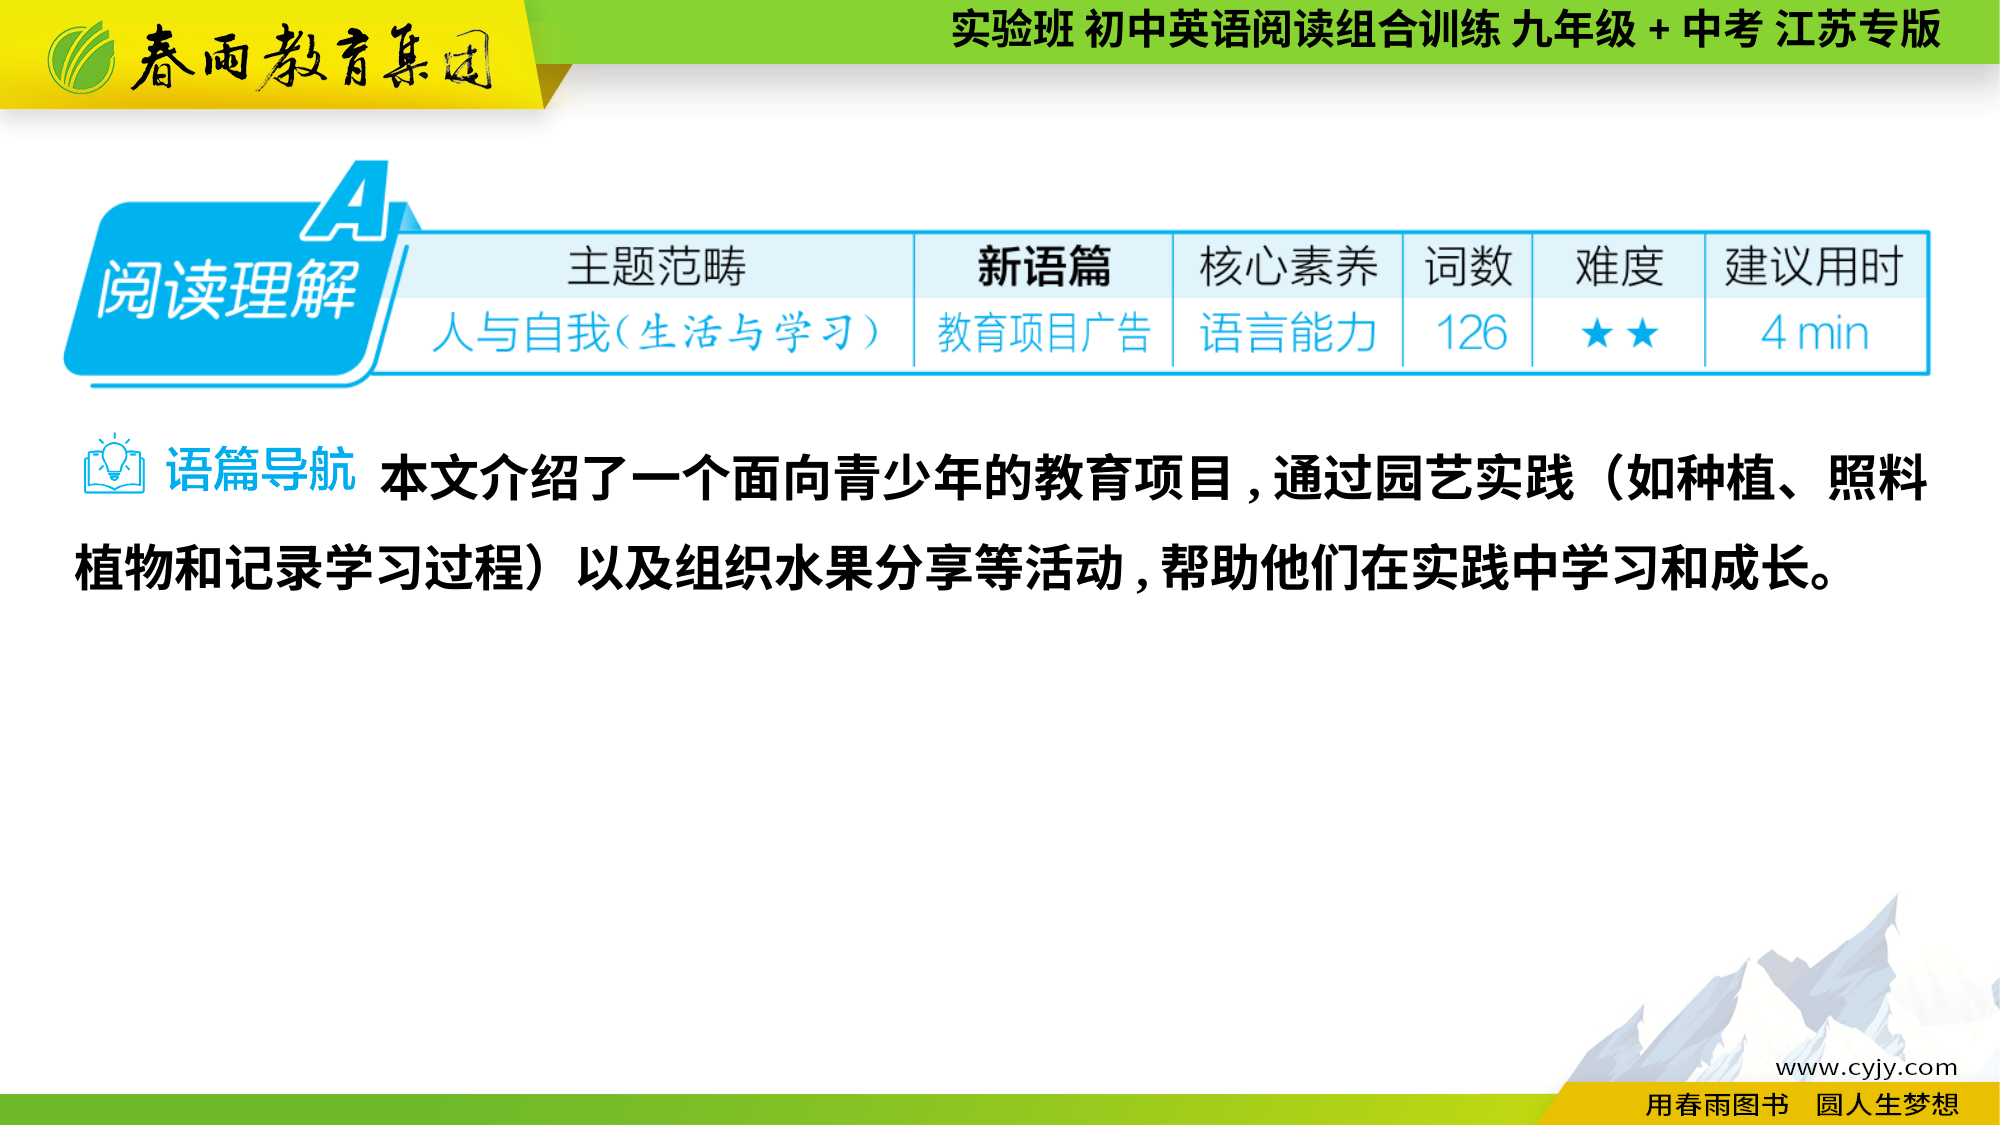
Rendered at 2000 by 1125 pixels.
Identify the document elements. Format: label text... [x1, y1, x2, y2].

list 本文介绍了一个面向青少年的教育项目,通过园艺实践（如种植、照料植物和记录学习过程）以及组织水果分享等活动,帮助他们在实践中学习和成长。 [59, 409, 1944, 595]
picture [0, 0, 2000, 1125]
